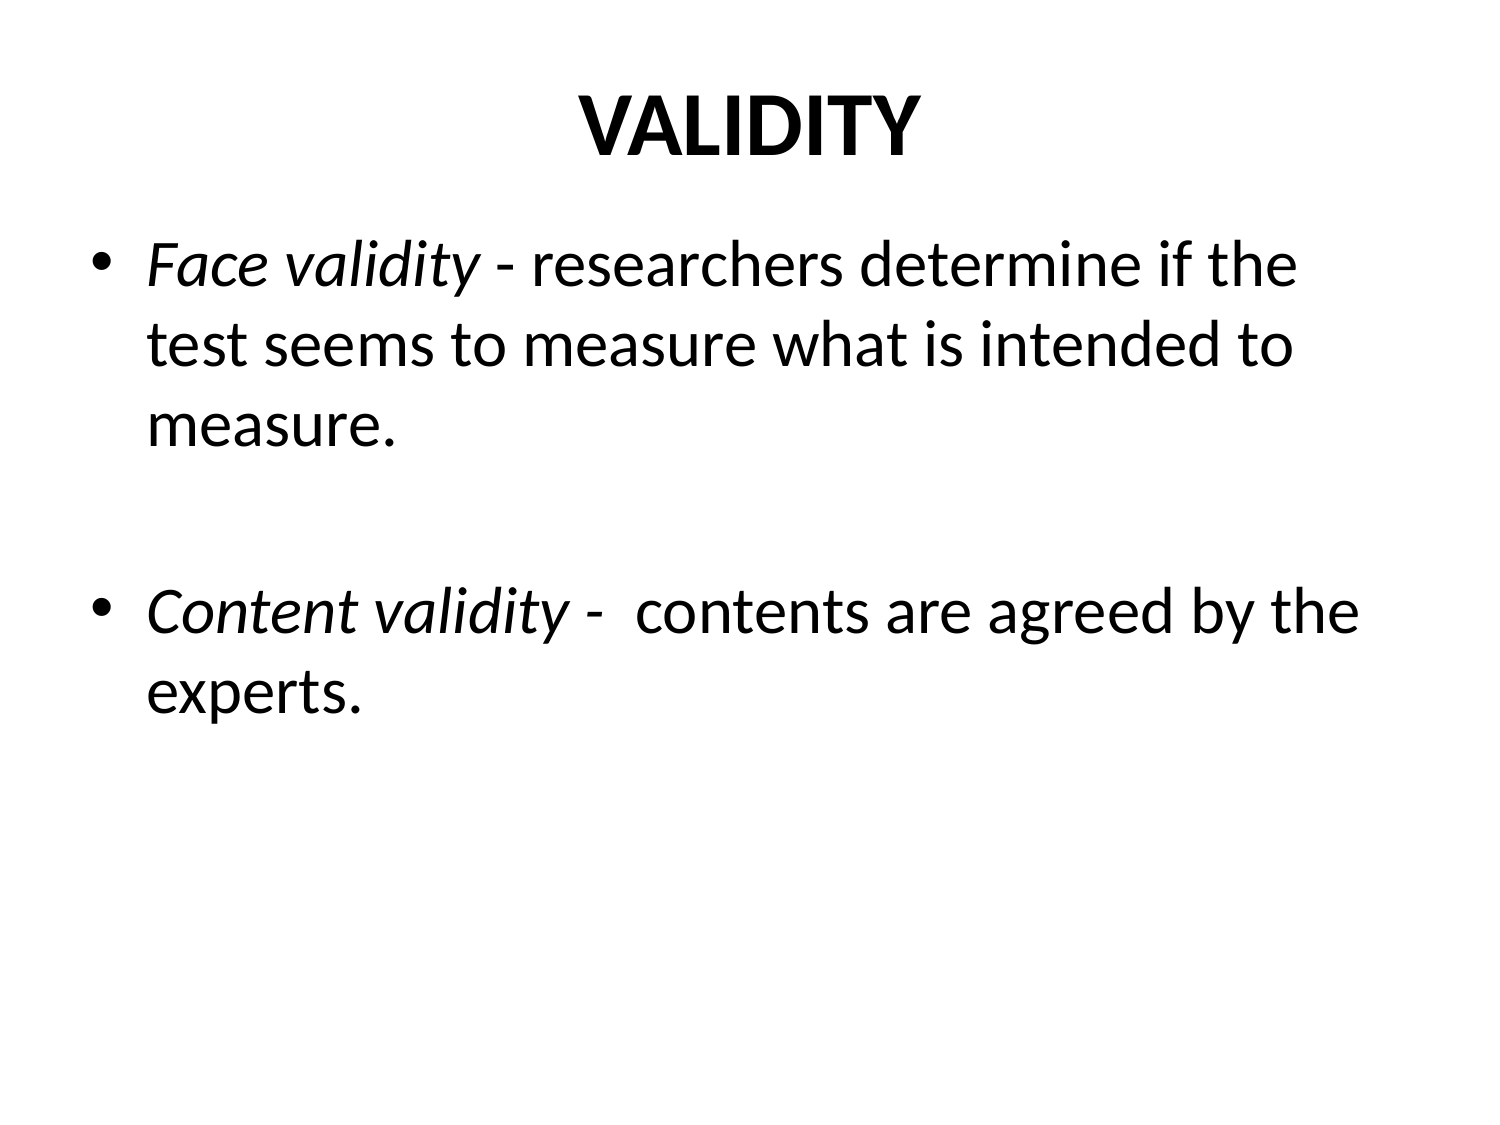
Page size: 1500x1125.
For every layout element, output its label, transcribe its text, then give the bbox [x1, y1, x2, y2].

list Face validity - researchers determine if the test seems to measure what is intended to measure. Content validity - contents are agreed by the experts. [75, 212, 1425, 955]
title VALIDITY [75, 24, 1425, 212]
